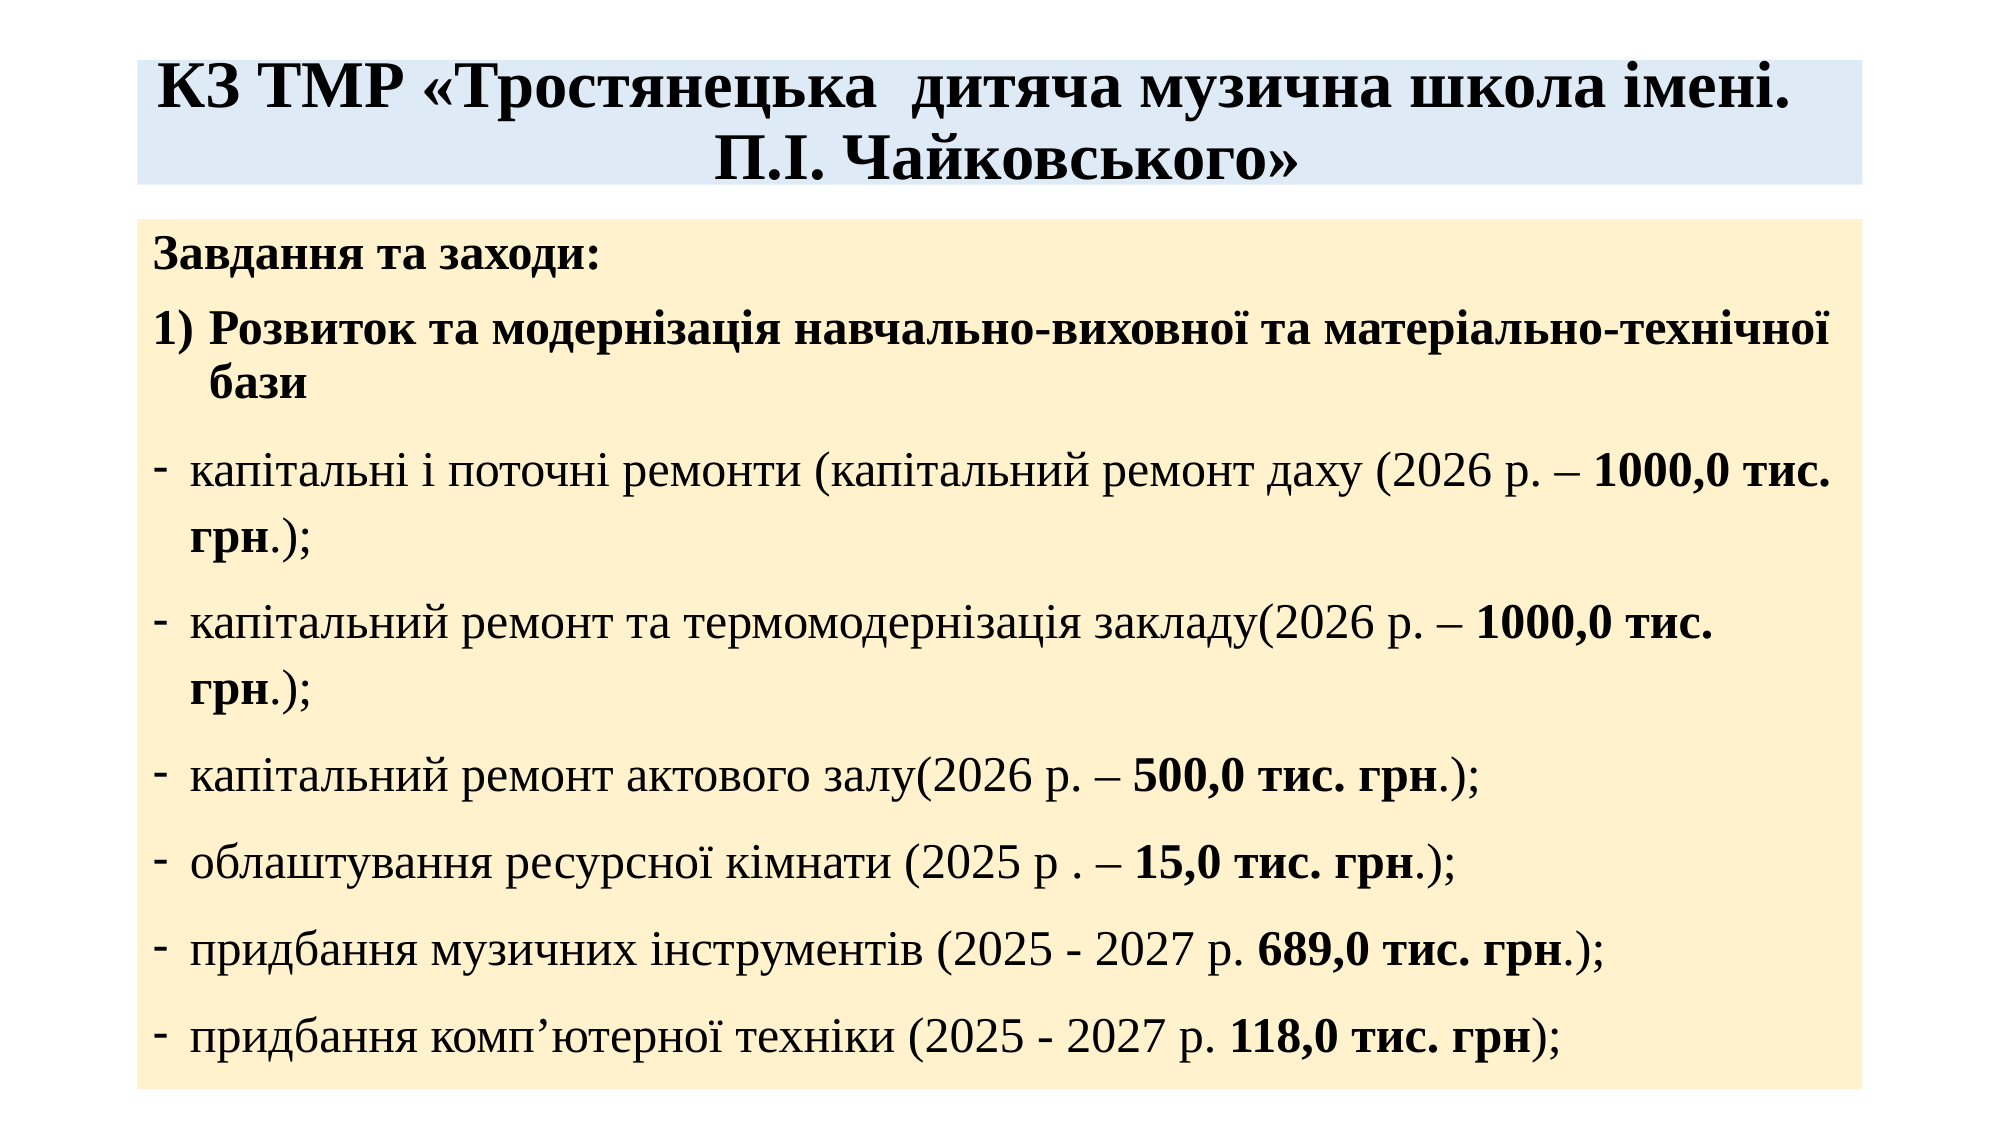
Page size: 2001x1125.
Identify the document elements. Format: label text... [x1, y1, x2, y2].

list Завдання та заходи: Розвиток та модернізація навчально-виховної та матеріально-технічної бази капітальні і поточні ремонти (капітальний ремонт даху (2026 р. – 1000,0 тис. грн.); капітальний ремонт та термомодернізація закладу(2026 р. – 1000,0 тис. грн.); капітальний ремонт актового залу(2026 р. – 500,0 тис. грн.); облаштування ресурсної кімнати (2025 р . – 15,0 тис. грн.); придбання музичних інструментів (2025 - 2027 р. 689,0 тис. грн.); придбання комп’ютерної техніки (2025 - 2027 р. 118,0 тис. грн); [137, 219, 1863, 1090]
title КЗ ТМР «Тростянецька дитяча музична школа імені. П.І. Чайковського» [137, 59, 1863, 185]
